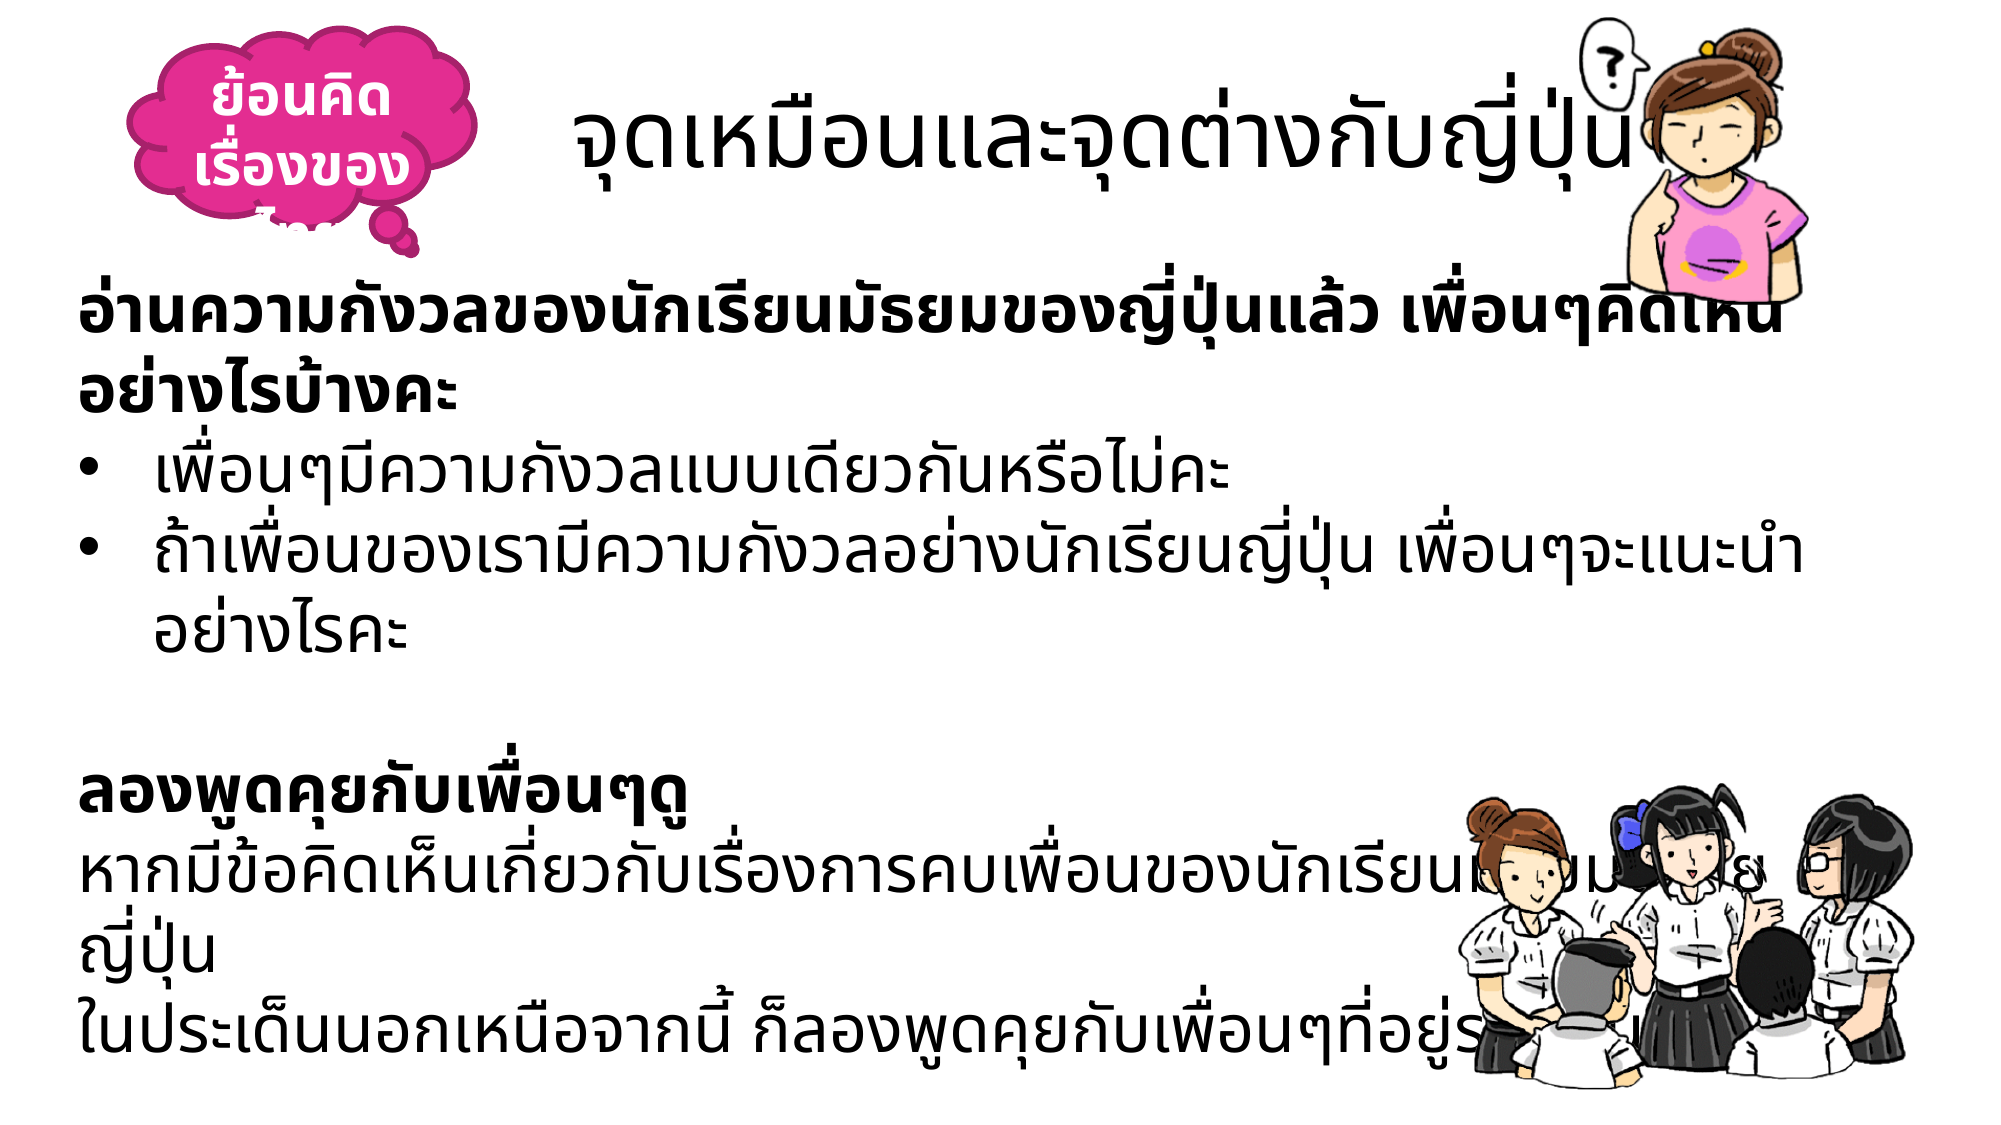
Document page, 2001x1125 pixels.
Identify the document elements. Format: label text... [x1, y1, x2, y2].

title จุดเหมือนและจุดต่างกับญี่ปุ่น [556, 28, 1572, 246]
text_box [186, 25, 478, 170]
text_box ย้อนคิด เรื่องของไทย [168, 49, 437, 275]
text_box [126, 61, 168, 195]
text_box อ่านความกังวลของนักเรียนมัธยมของญี่ปุ่นแล้ว เพื่อนๆคิดเห็นอย่างไรบ้างคะ เพื่อนๆมีความกังวลแบบเดียวกันหรือไม่คะ ถ้าเพื่อนของเรามีความกังวลอย่างนักเรียนญี่ปุ่น เพื่อนๆจะแนะนำอย่างไรคะ ลองพูดคุยกับเพื่อนๆดู หากมีข้อคิดเห็นเกี่ยวกับเรื่องการคบเพื่อนของนักเรียนมัธยมปลายญี่ปุ่น ในประเด็นนอกเหนือจากนี้ ก็ลองพูดคุยกับเพื่อนๆที่อยู่รอบๆนะคะ [53, 302, 1847, 1030]
picture [1578, 16, 1811, 306]
picture [1457, 782, 1915, 1090]
